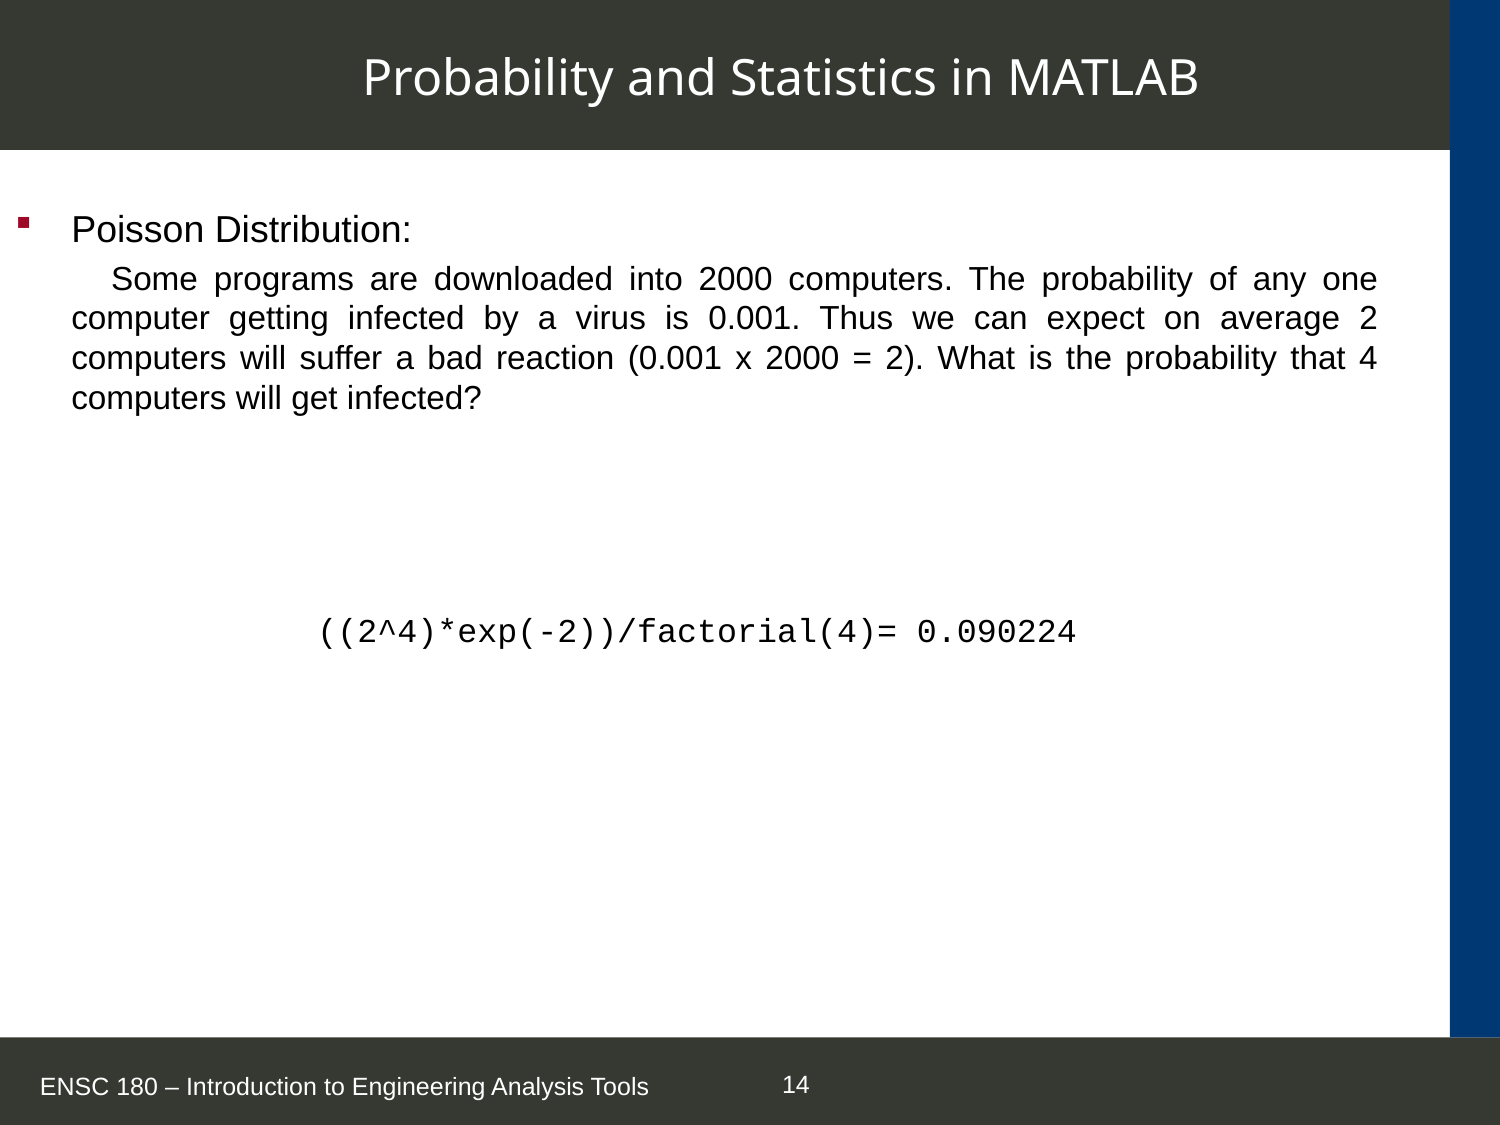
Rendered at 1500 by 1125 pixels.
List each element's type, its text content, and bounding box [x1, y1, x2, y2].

title Probability and Statistics in MATLAB [112, 37, 1450, 138]
footer ENSC 180 – Introduction to Engineering Analysis Tools [24, 1062, 688, 1113]
